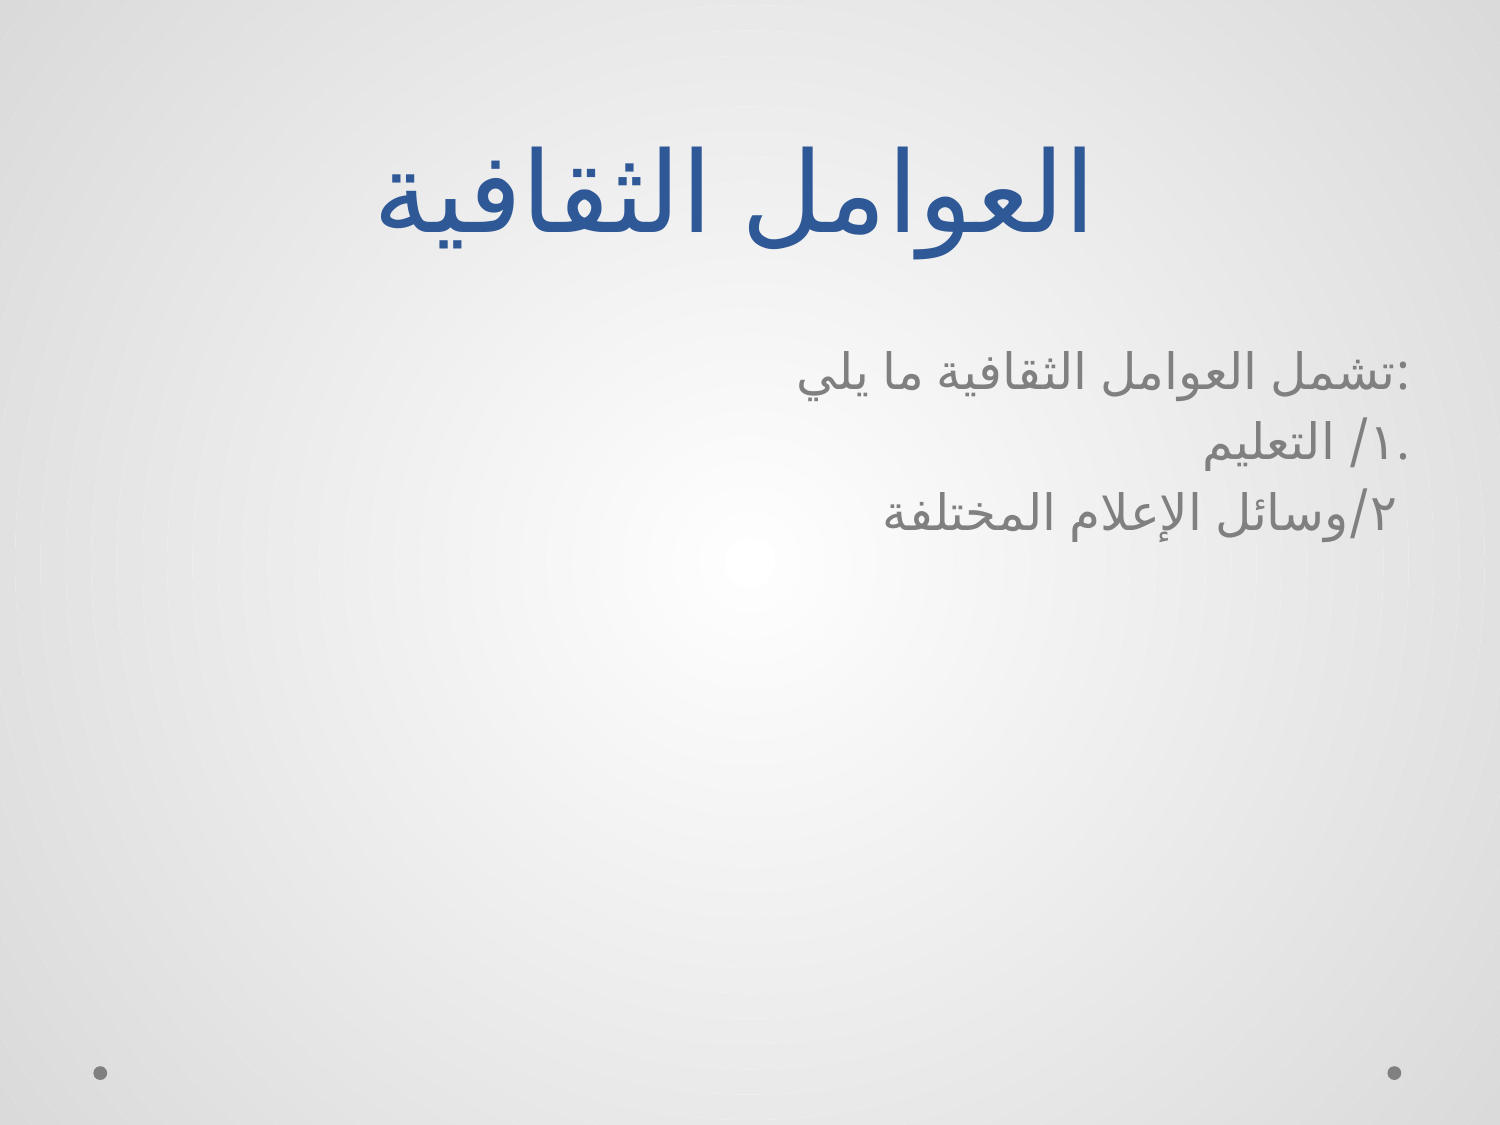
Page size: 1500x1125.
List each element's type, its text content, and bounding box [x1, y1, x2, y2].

list تشمل العوامل الثقافية ما يلي: ١/ التعليم. ٢/وسائل الإعلام المختلفة [75, 262, 1425, 1005]
title العوامل الثقافية [75, 0, 1425, 262]
